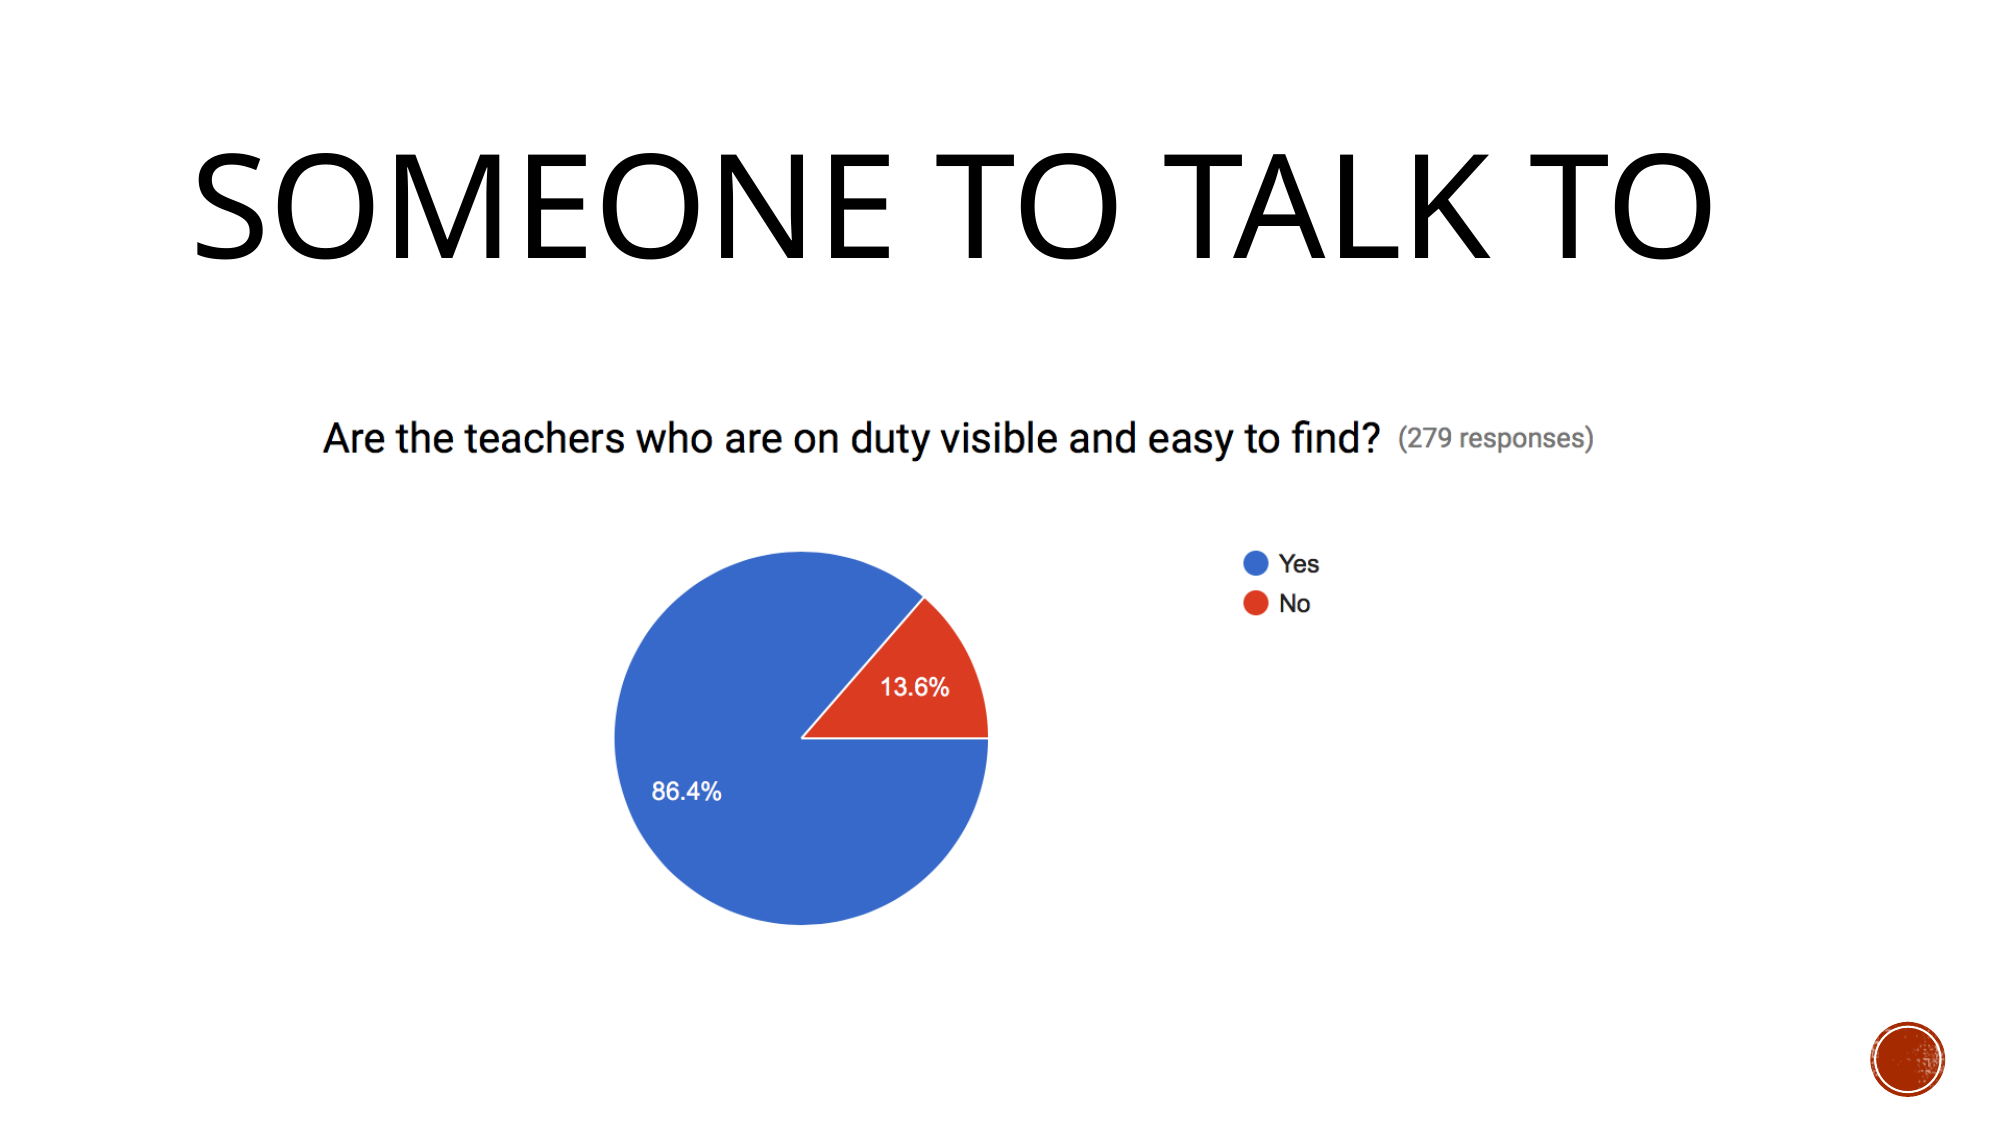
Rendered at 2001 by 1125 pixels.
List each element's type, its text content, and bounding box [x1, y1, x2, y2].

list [284, 389, 1718, 971]
title SOMEONE TO TALK TO [175, 79, 1826, 344]
